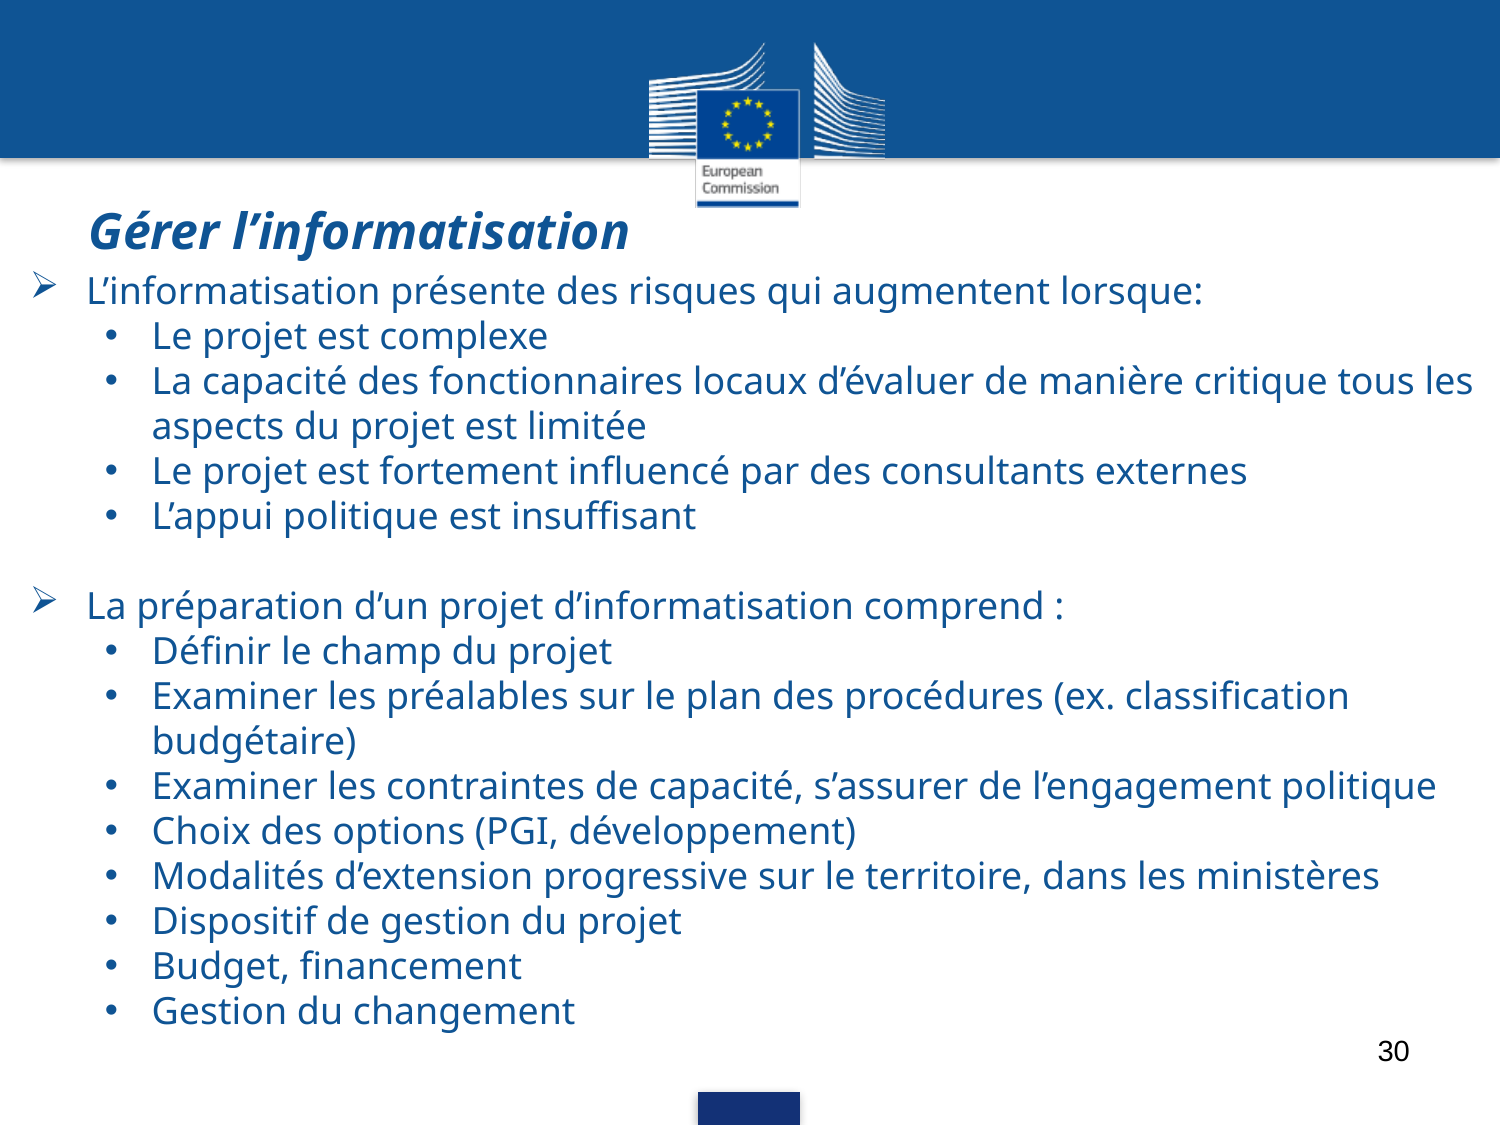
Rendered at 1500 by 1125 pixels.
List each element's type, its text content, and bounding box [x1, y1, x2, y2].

picture [649, 42, 885, 208]
title Gérer l’informatisation [14, 225, 1500, 294]
list L’informatisation présente des risques qui augmentent lorsque: Le projet est complexe La capacité des fonctionnaires locaux d’évaluer de manière critique tous les aspects du projet est limitée Le projet est fortement influencé par des consultants externes L’appui politique est insuffisant La préparation d’un projet d’informatisation comprend : Définir le champ du projet Examiner les préalables sur le plan des procédures (ex. classification budgétaire) Examiner les contraintes de capacité, s’assurer de l’engagement politique Choix des options (PGI, développement) Modalités d’extension progressive sur le territoire, dans les ministères Dispositif de gestion du projet Budget, financement Gestion du changement [14, 294, 1495, 964]
slide_number 30 [1074, 1024, 1426, 1103]
